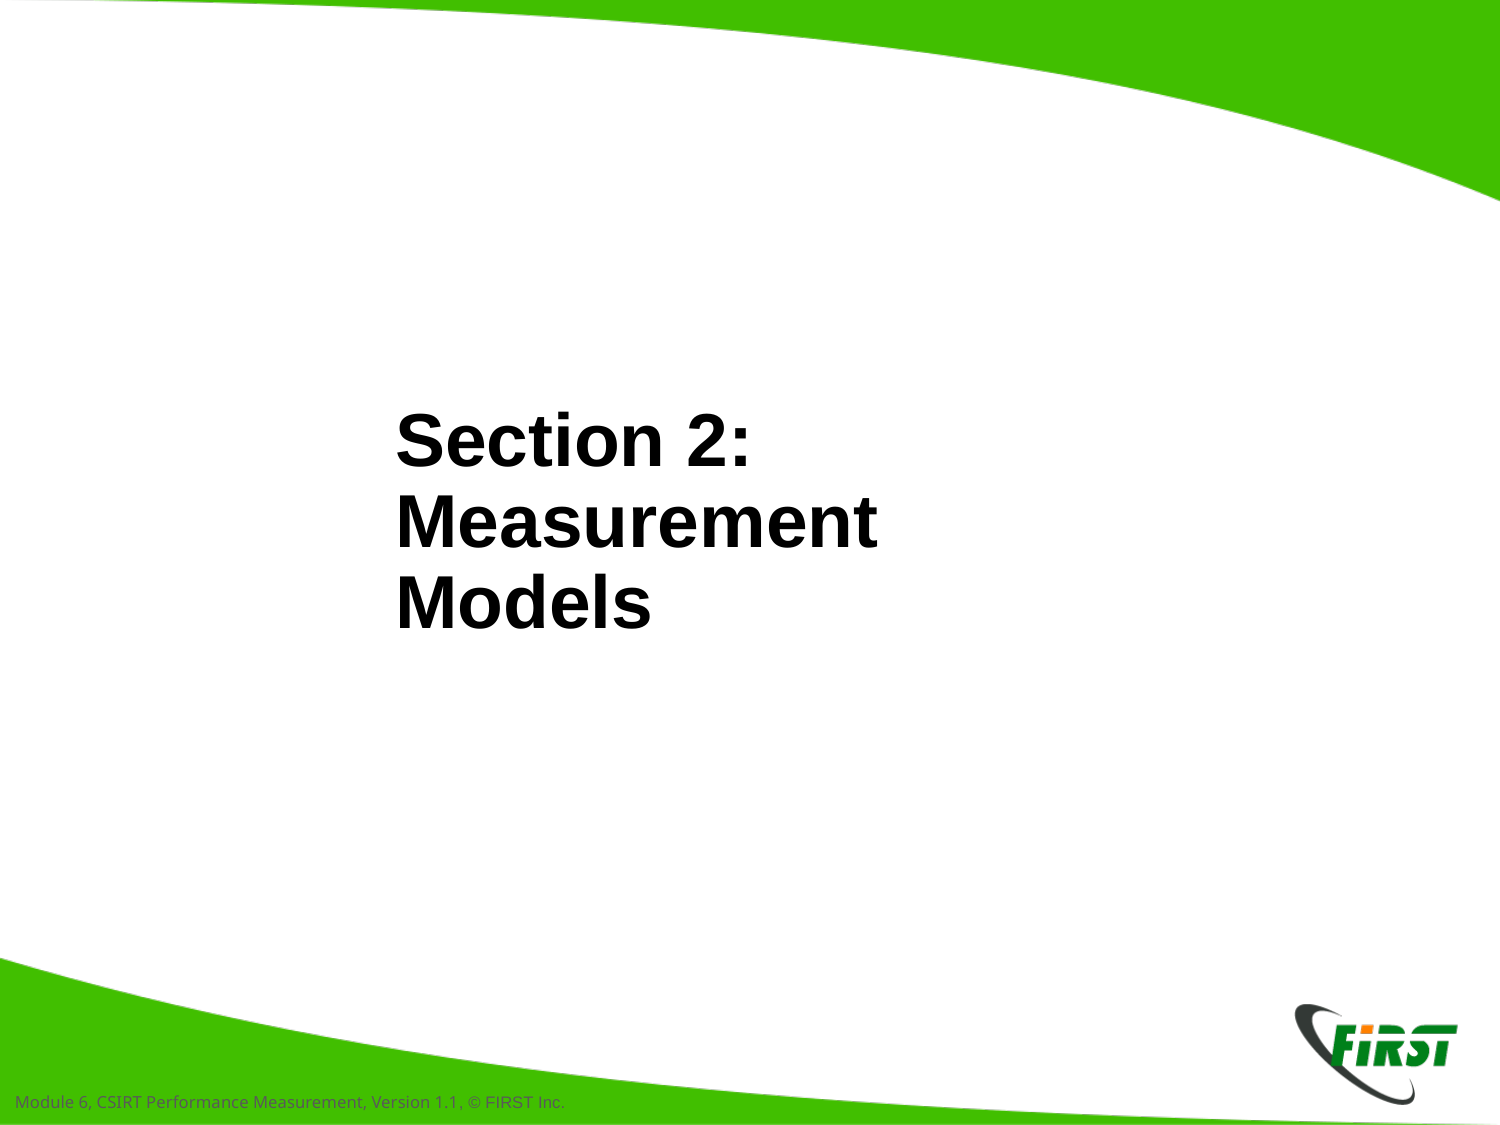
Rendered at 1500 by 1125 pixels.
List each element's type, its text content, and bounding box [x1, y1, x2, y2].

title Section 2: Measurement Models [380, 370, 1094, 767]
picture [0, 0, 1500, 1125]
